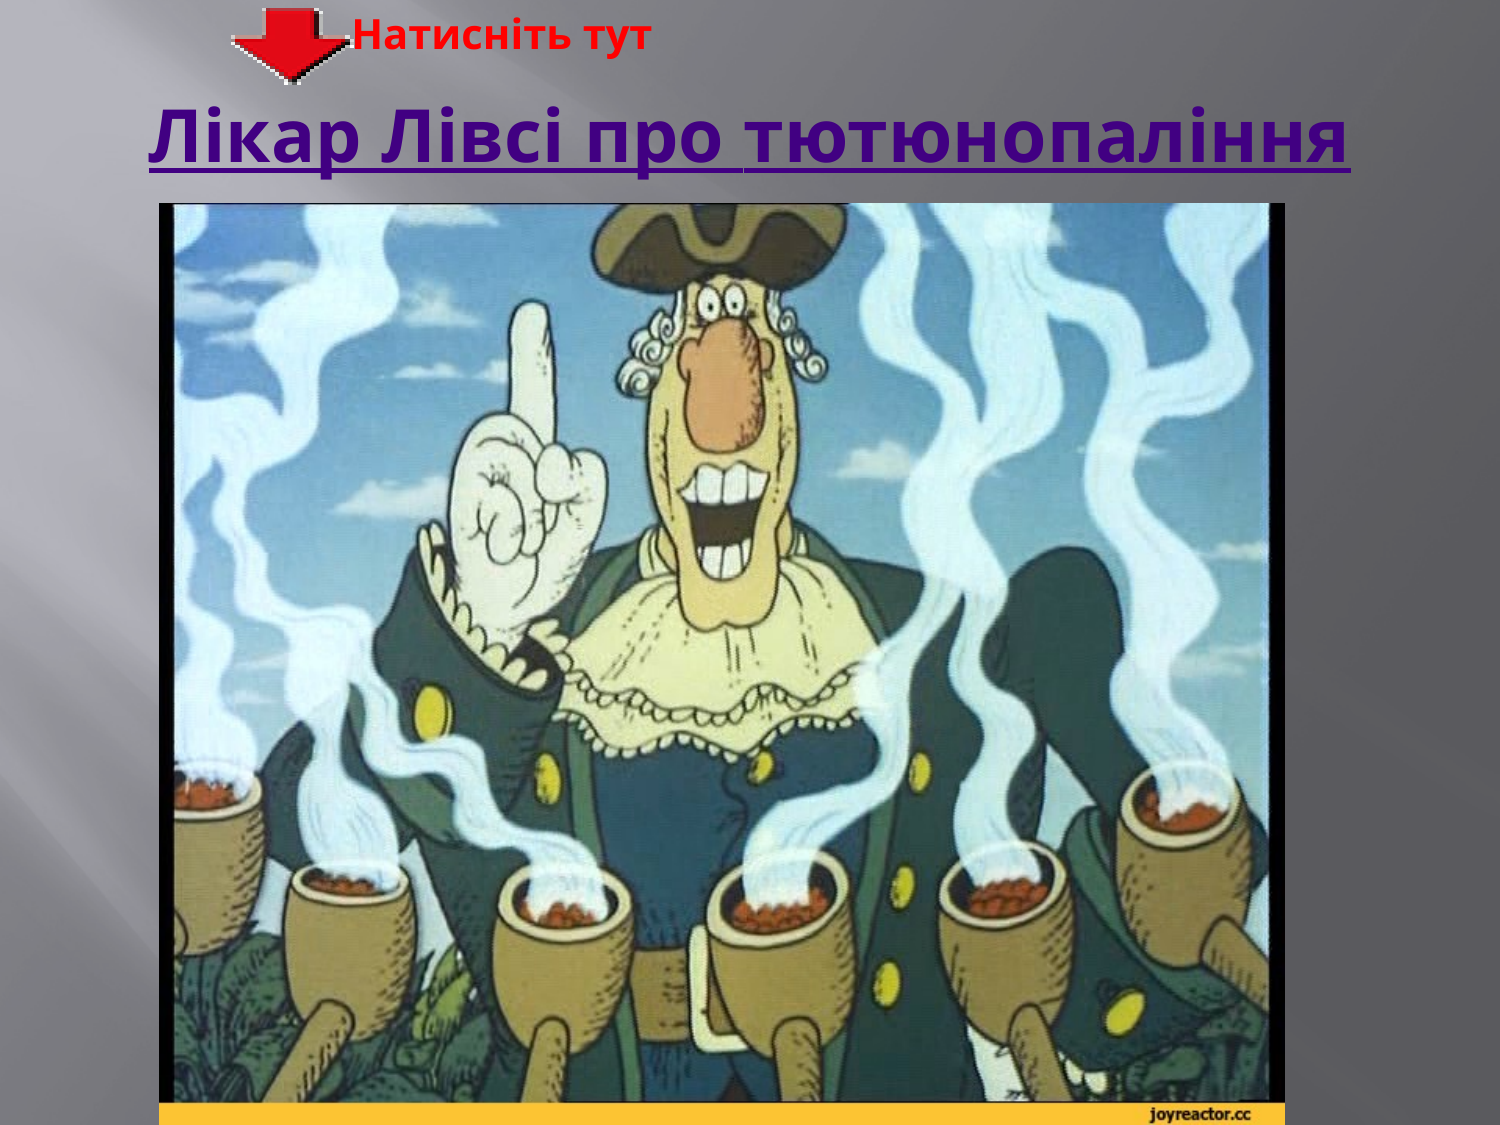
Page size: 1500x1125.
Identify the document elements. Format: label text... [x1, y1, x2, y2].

text_box Натисніть тут [373, 0, 703, 65]
picture [218, 0, 373, 113]
picture [159, 202, 1285, 1125]
title Лікар Лівсі про тютюнопаління [75, 45, 1425, 233]
